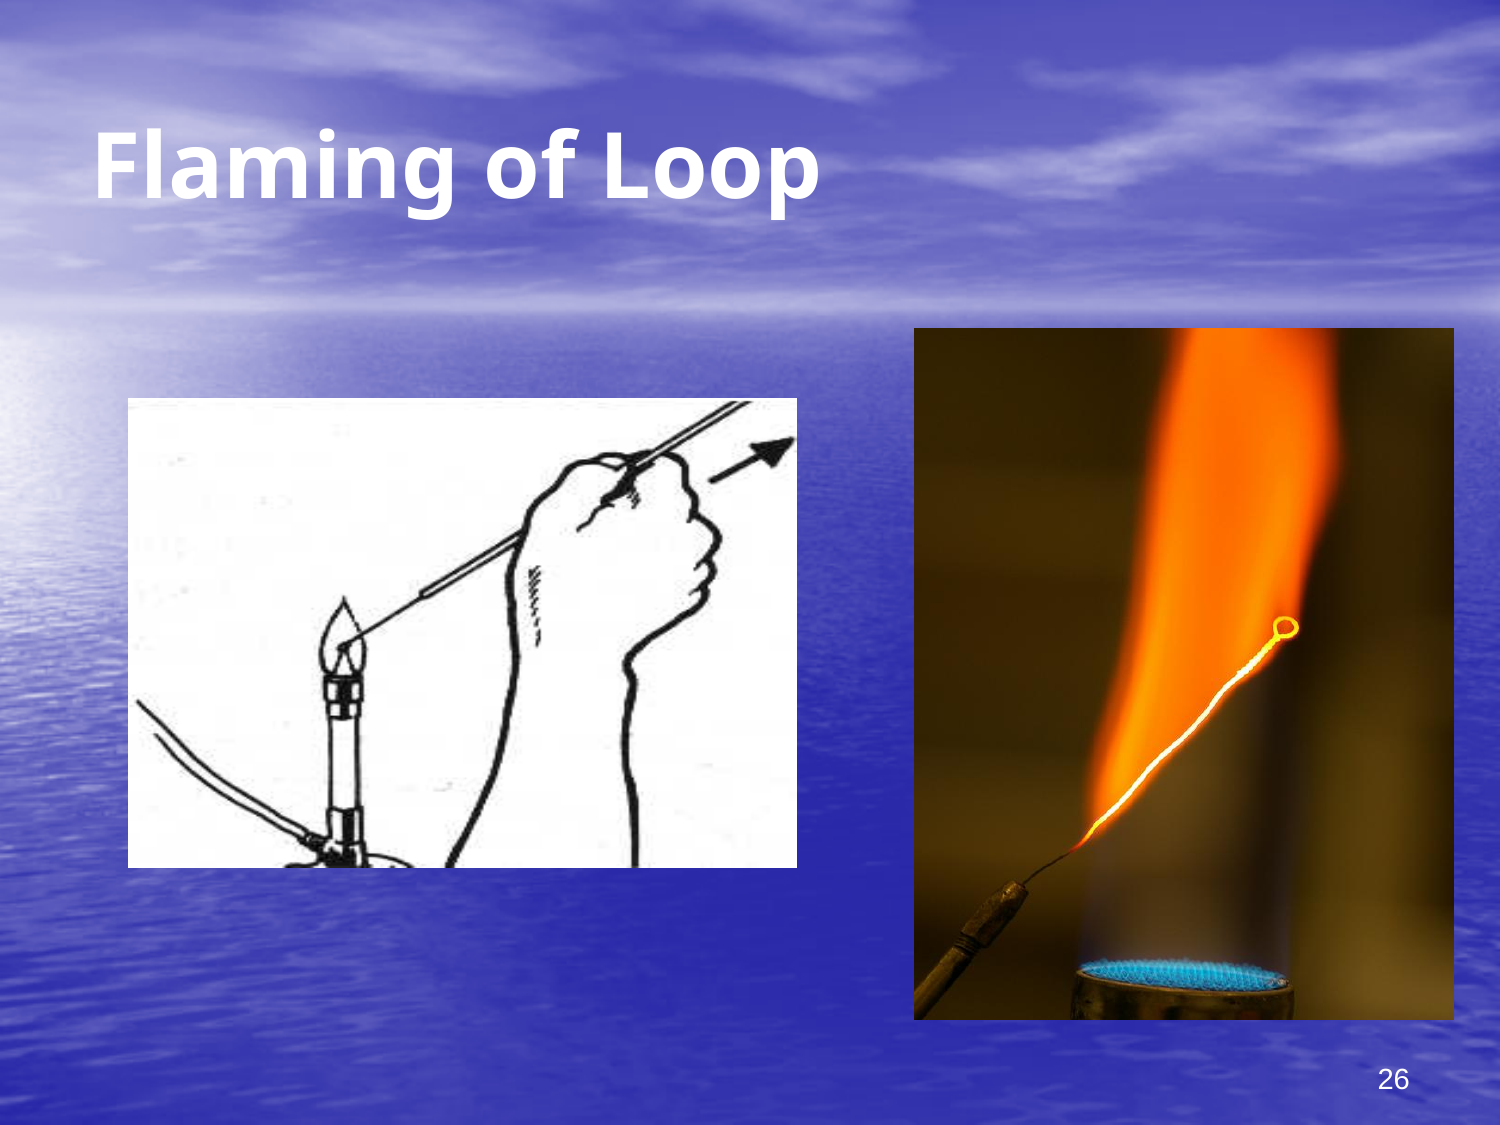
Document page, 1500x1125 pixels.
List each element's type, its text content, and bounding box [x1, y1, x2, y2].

picture [913, 327, 1454, 1020]
slide_number 26 [1074, 1028, 1426, 1103]
picture [128, 398, 798, 868]
title Flaming of Loop [74, 47, 1426, 276]
